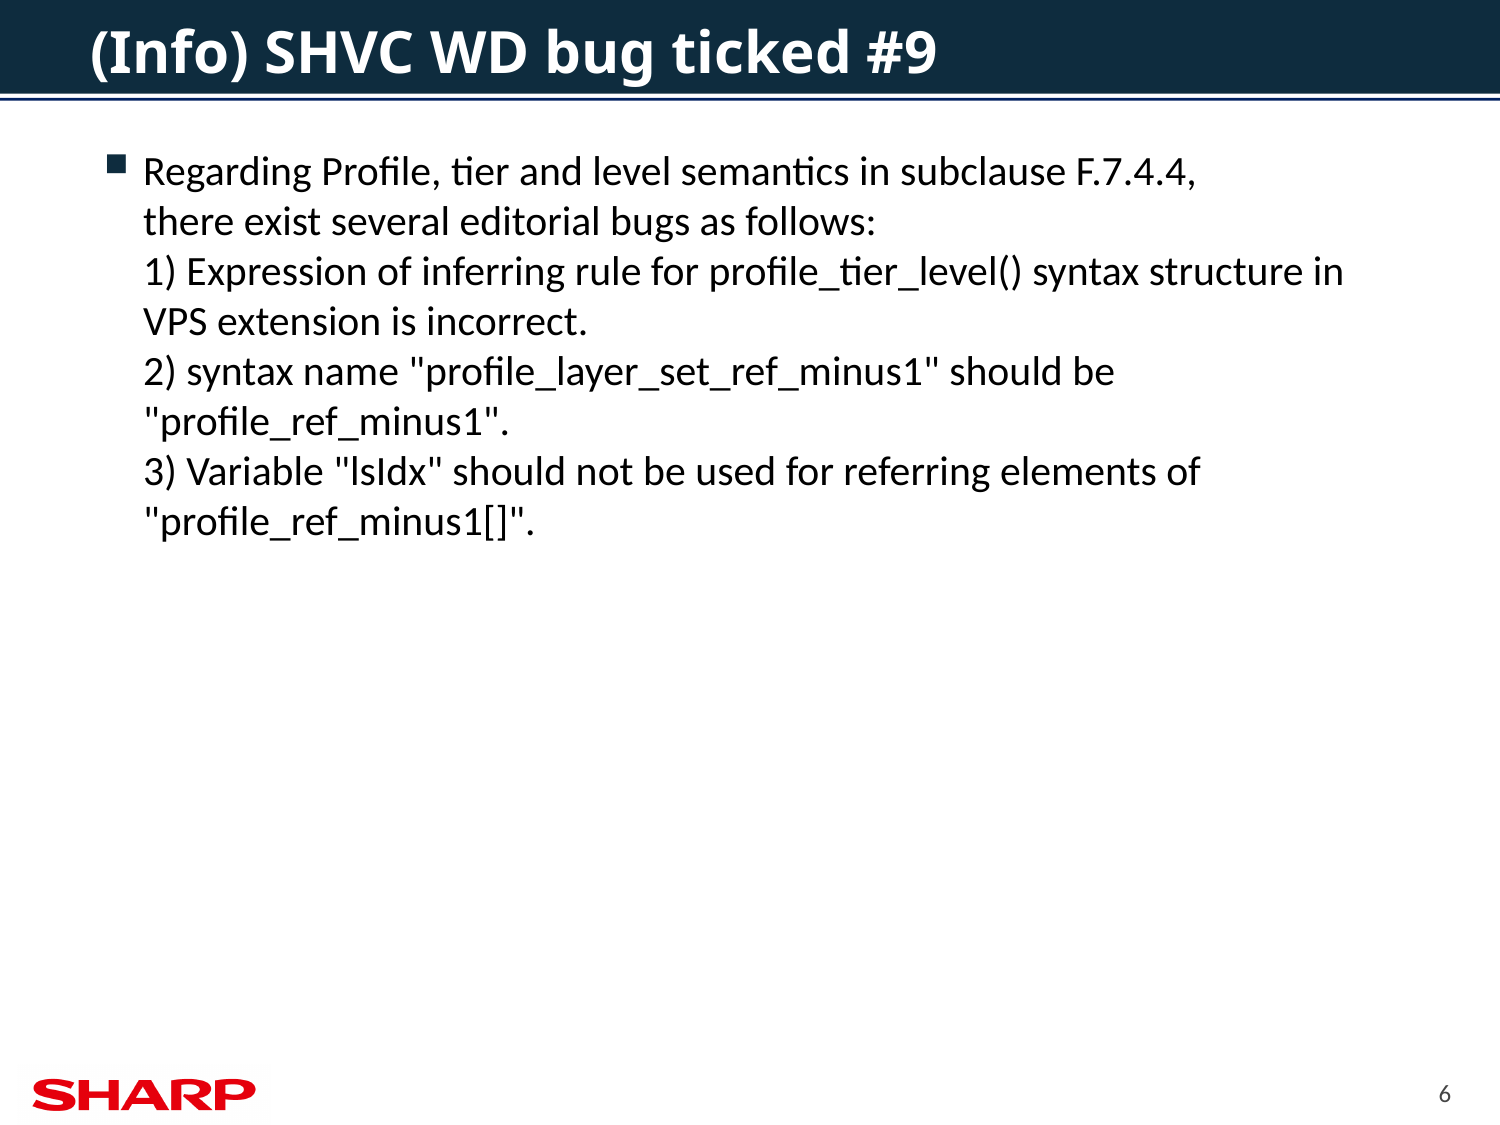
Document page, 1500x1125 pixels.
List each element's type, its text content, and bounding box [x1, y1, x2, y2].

picture [17, 1064, 271, 1125]
title (Info) SHVC WD bug ticked #9 [74, 15, 1426, 85]
slide_number 6 [1345, 1062, 1467, 1108]
list Regarding Profile, tier and level semantics in subclause F.7.4.4, there exist several editorial bugs as follows: 1) Expression of inferring rule for profile_tier_level() syntax structure in VPS extension is incorrect. 2) syntax name "profile_layer_set_ref_minus1" should be "profile_ref_minus1". 3) Variable "lsIdx" should not be used for referring elements of "profile_ref_minus1[]". [74, 128, 1426, 1051]
